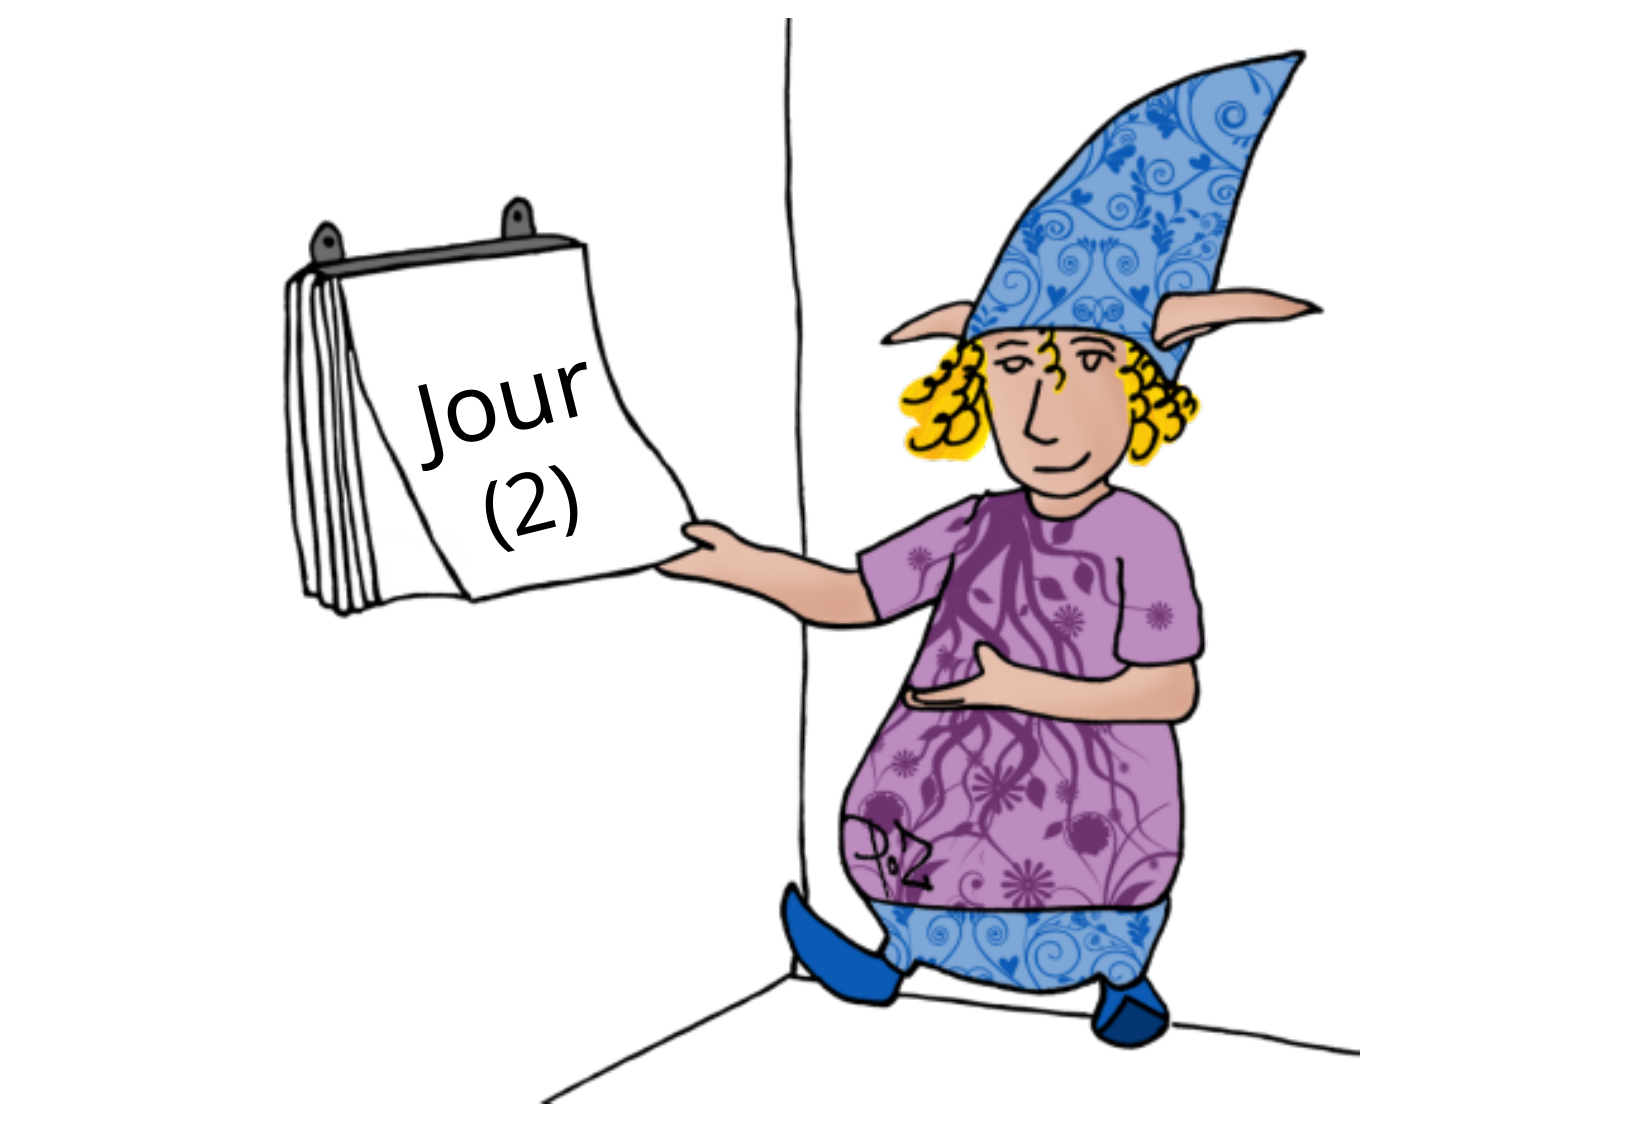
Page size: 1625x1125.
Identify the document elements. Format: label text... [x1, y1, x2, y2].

text_box Jour (2) [341, 297, 692, 592]
picture [264, 18, 1360, 1104]
